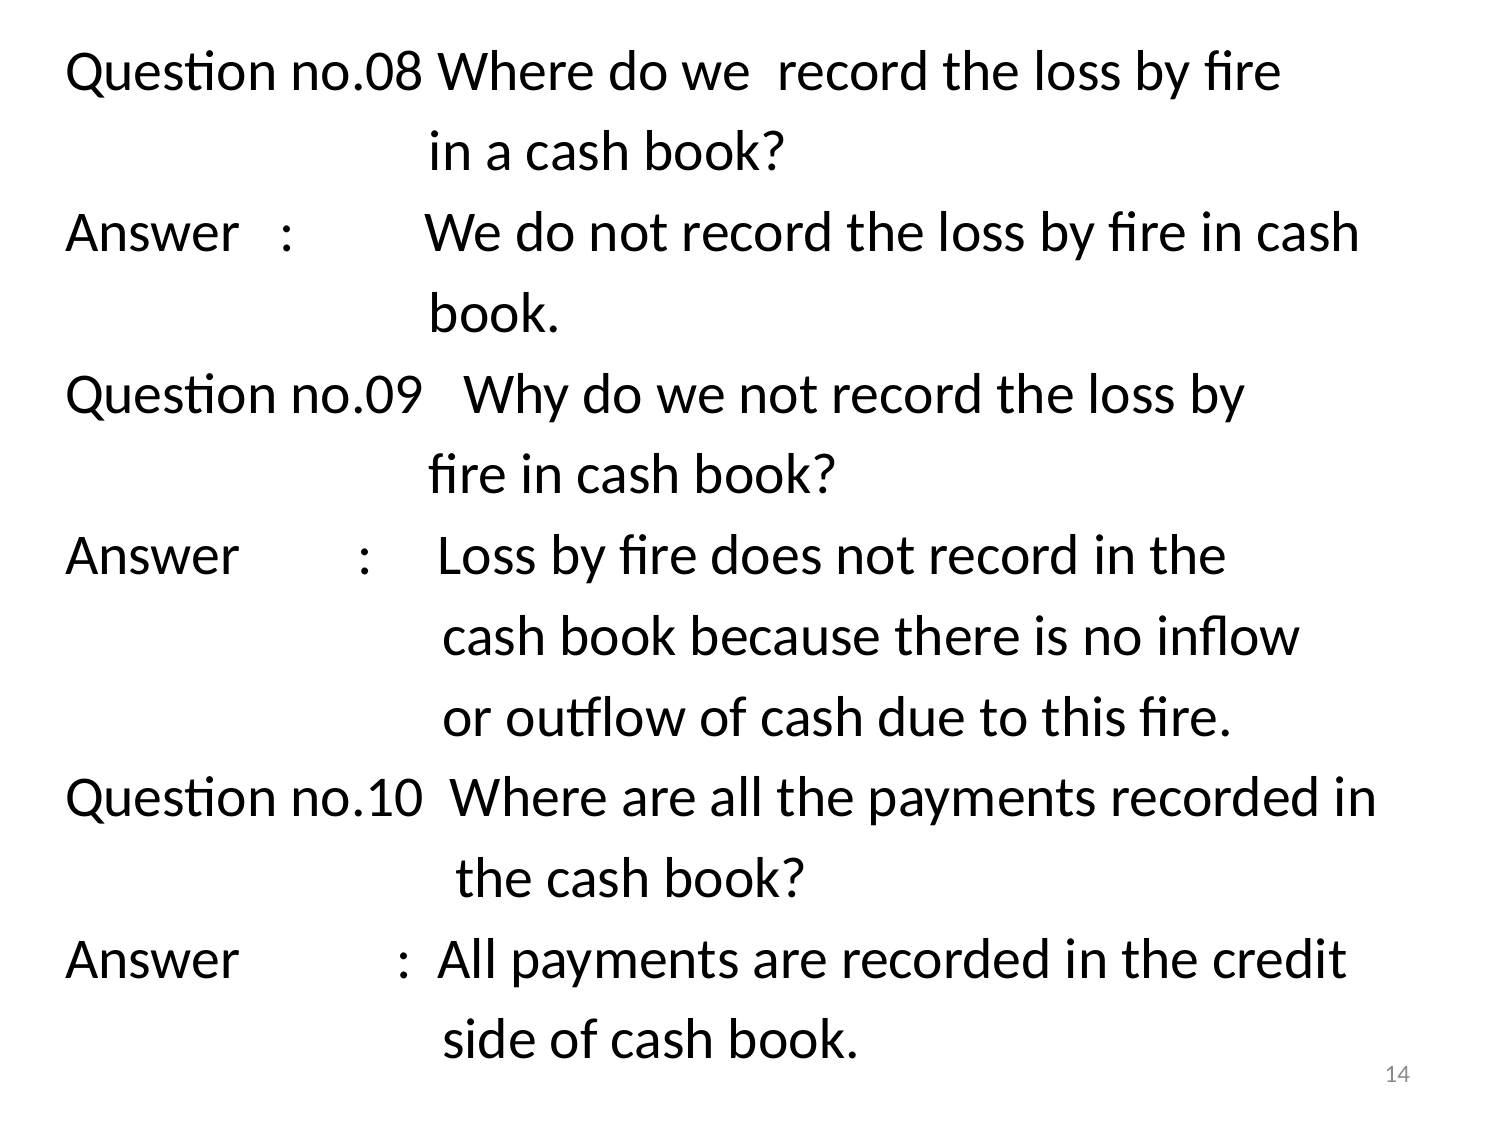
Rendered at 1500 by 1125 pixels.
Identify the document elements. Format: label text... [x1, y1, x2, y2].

list Question no.08 Where do we record the loss by fire in a cash book? Answer : We do not record the loss by fire in cash book. Question no.09 Why do we not record the loss by fire in cash book? Answer : Loss by fire does not record in the cash book because there is no inflow or outflow of cash due to this fire. Question no.10 Where are all the payments recorded in the cash book? Answer : All payments are recorded in the credit side of cash book. [50, 24, 1463, 1088]
slide_number 14 [1074, 1042, 1425, 1103]
